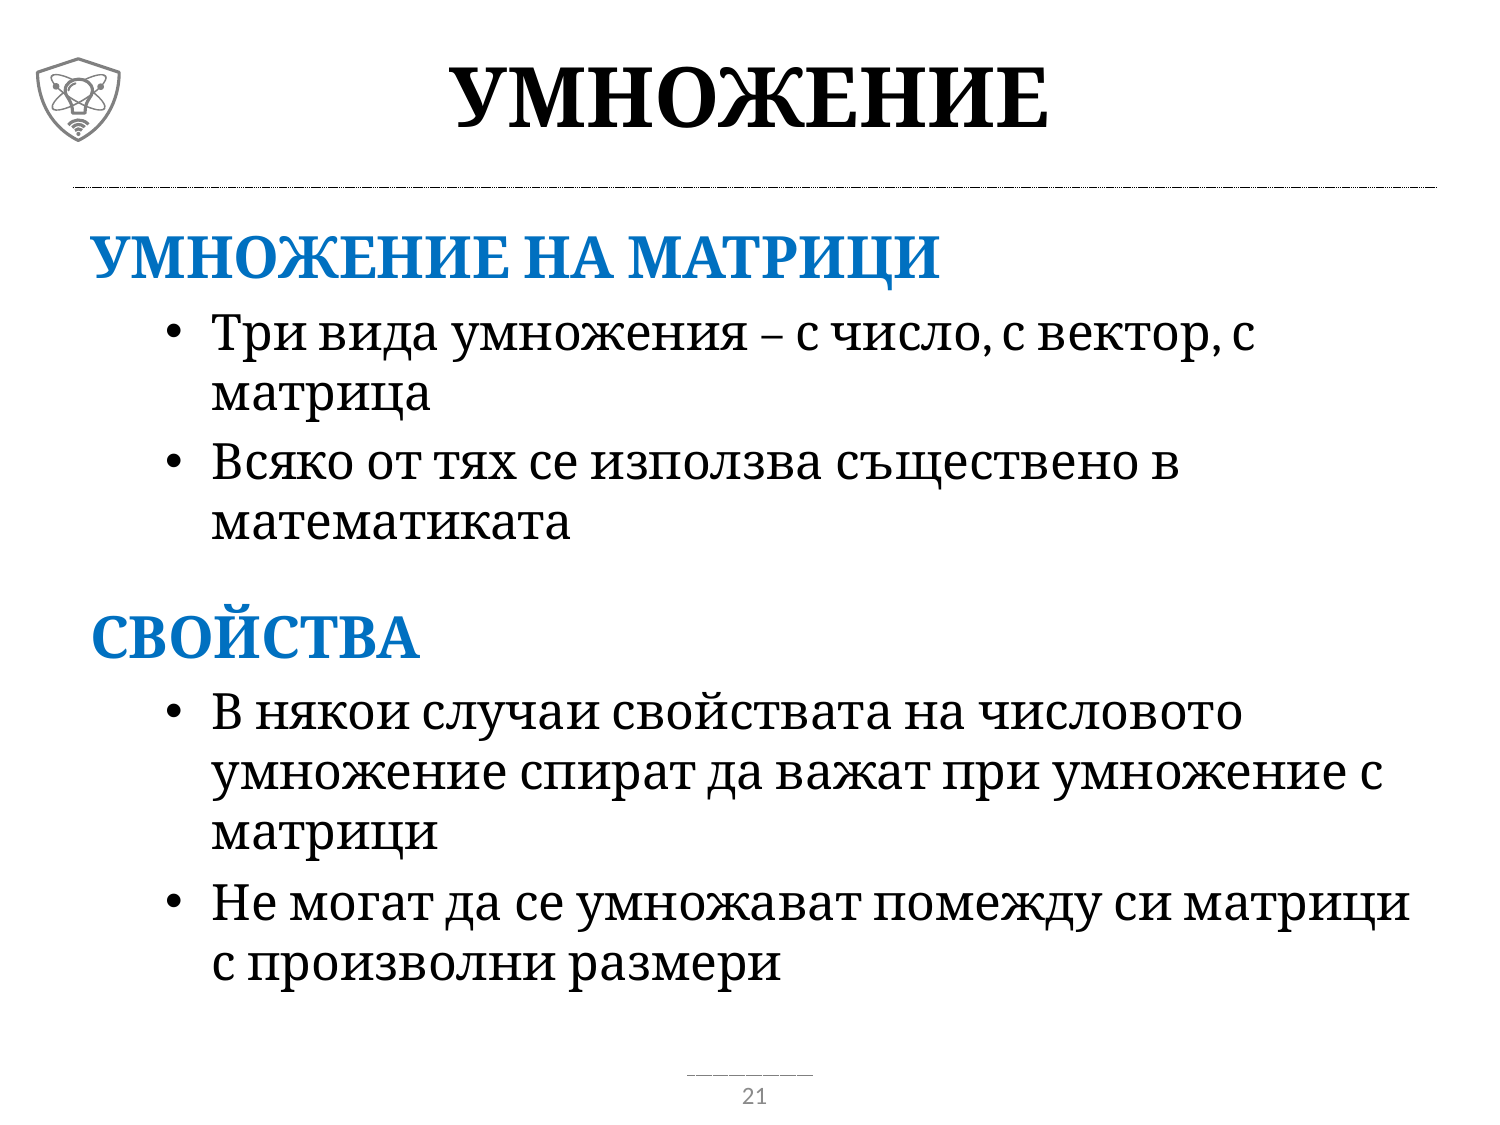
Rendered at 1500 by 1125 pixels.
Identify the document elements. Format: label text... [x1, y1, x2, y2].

list Умножение на матрици Три вида умножения – с число, с вектор, с матрица Всяко от тях се използва съществено в математиката Свойства В някои случаи свойствата на числовото умножение спират да важат при умножение с матрици Не могат да се умножават помежду си матрици с произволни размери [75, 212, 1450, 1063]
slide_number 21 [579, 1065, 930, 1125]
title Умножение [0, 0, 1500, 188]
